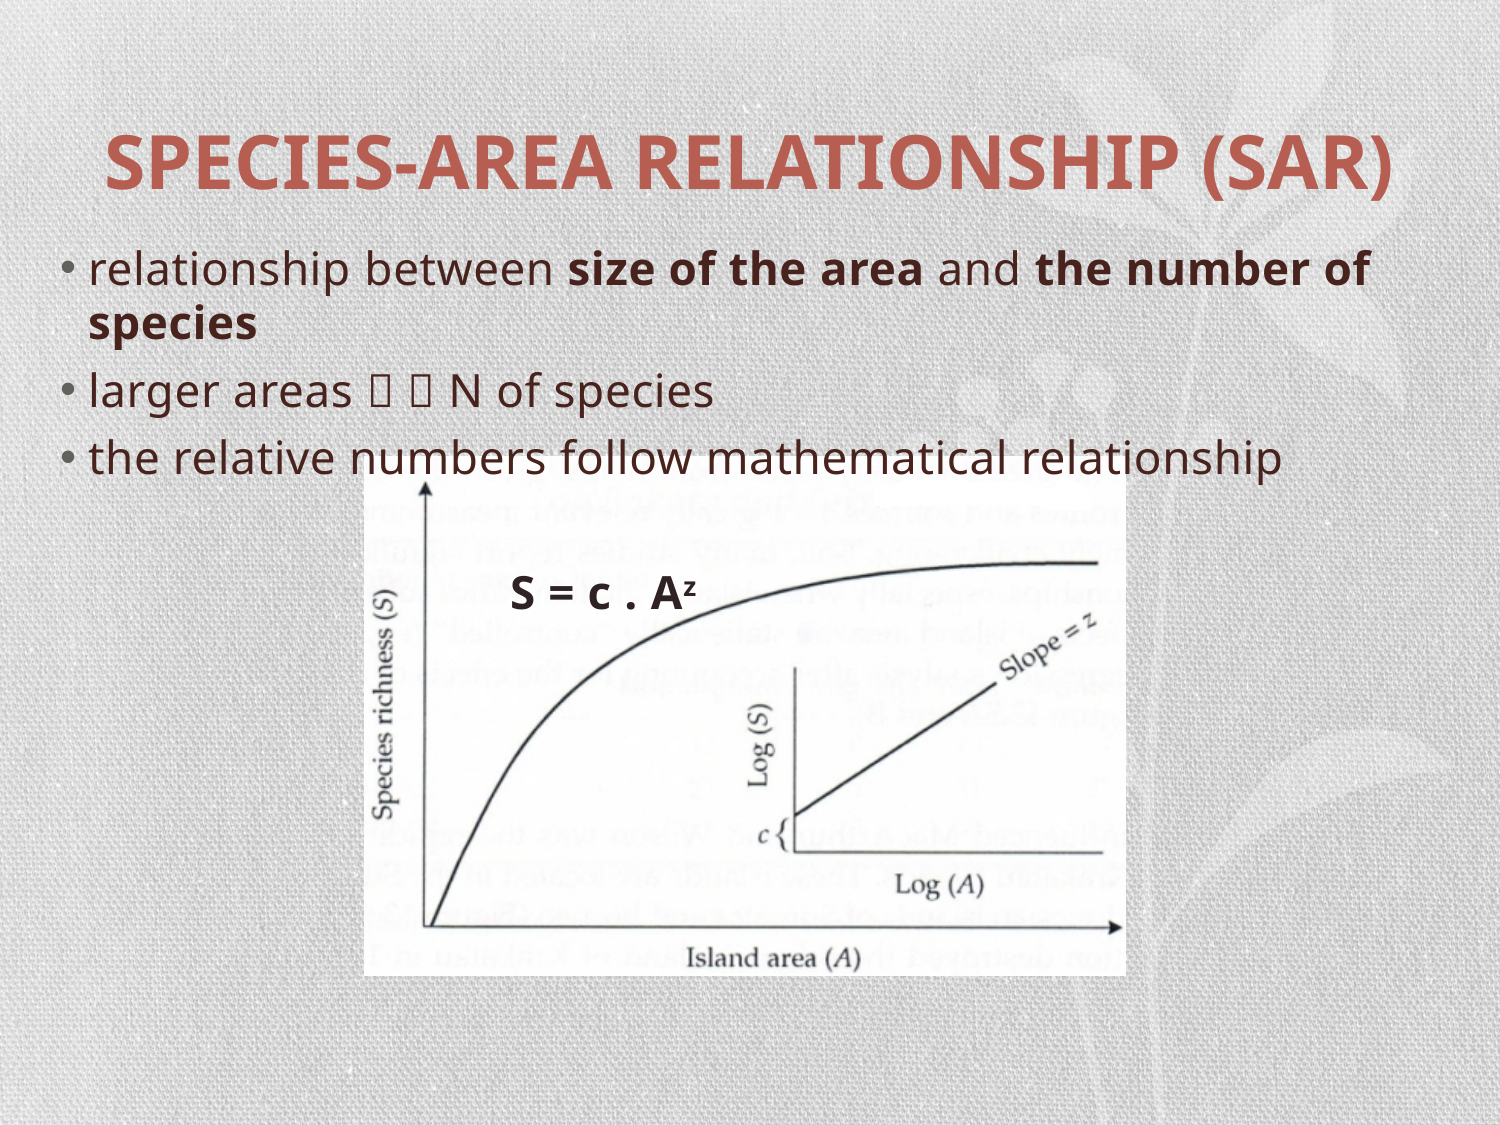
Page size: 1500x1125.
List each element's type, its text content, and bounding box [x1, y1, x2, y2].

title Species-area relationship (SAR) [45, 37, 1455, 213]
list relationship between size of the area and the number of species larger areas   N of species the relative numbers follow mathematical relationship S = c . Az processes are not fully understood [45, 231, 1455, 1094]
picture [363, 455, 1126, 976]
